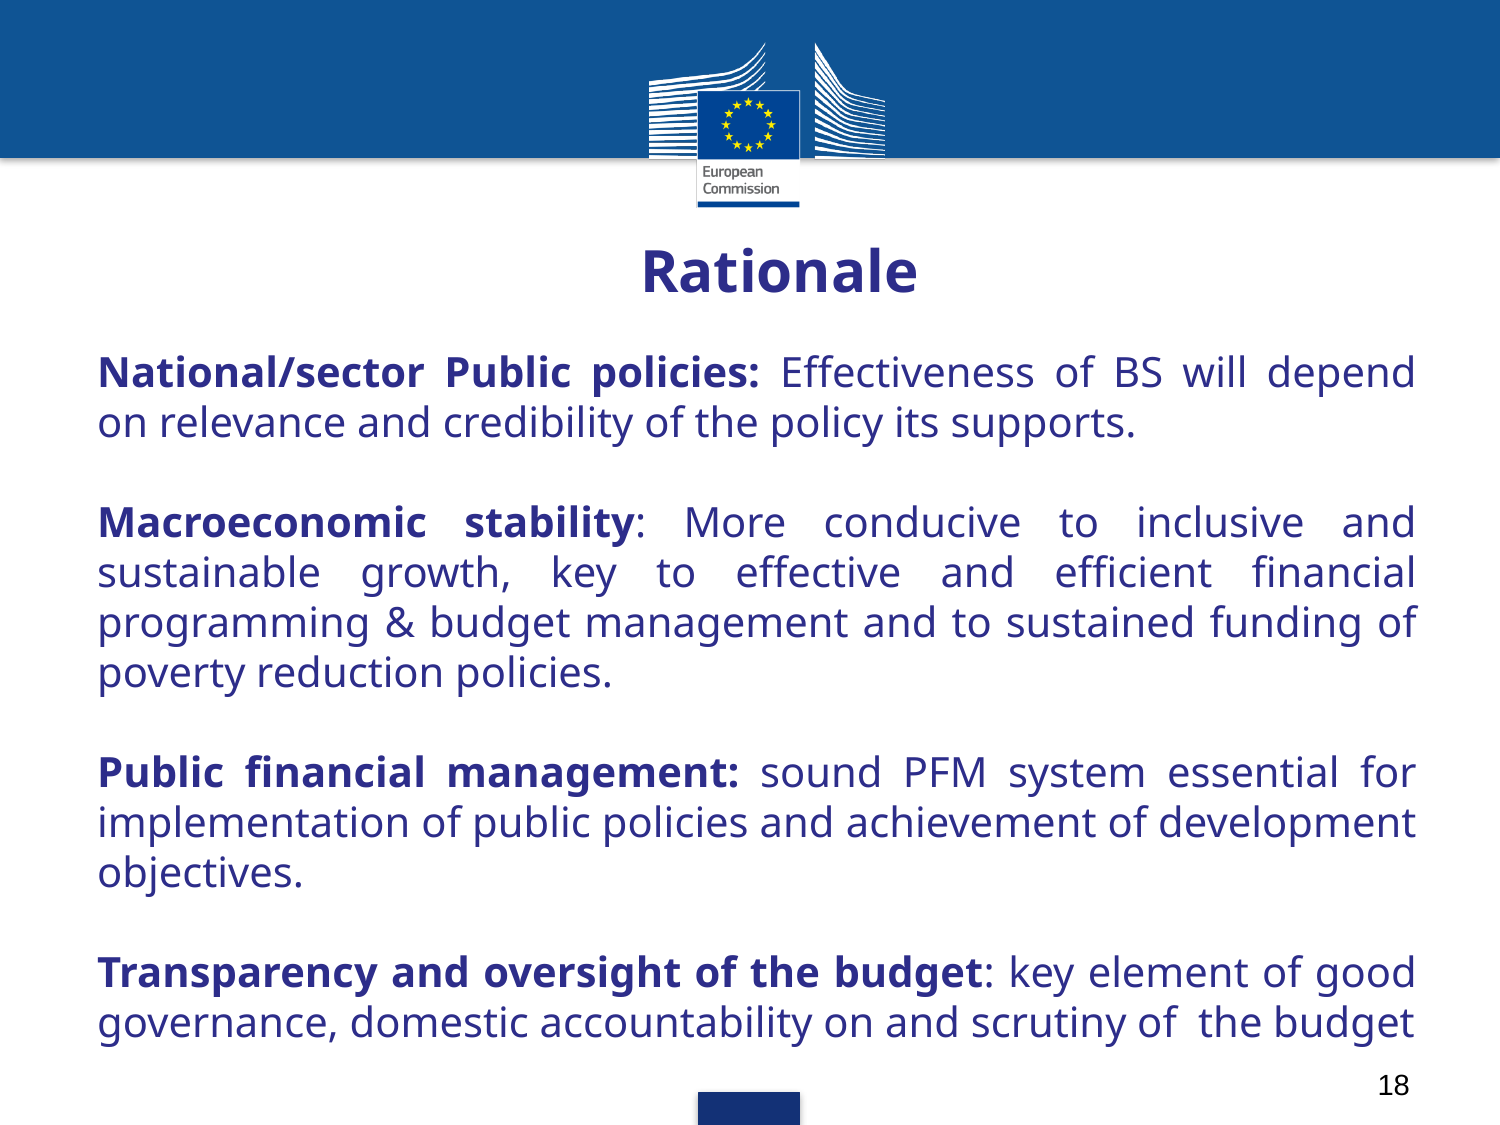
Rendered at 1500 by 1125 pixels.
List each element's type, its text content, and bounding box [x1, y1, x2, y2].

slide_number 18 [1139, 1058, 1426, 1103]
title Rationale [0, 175, 1500, 362]
list National/sector Public policies: Effectiveness of BS will depend on relevance and credibility of the policy its supports. Macroeconomic stability: More conducive to inclusive and sustainable growth, key to effective and efficient financial programming & budget management and to sustained funding of poverty reduction policies. Public financial management: sound PFM system essential for implementation of public policies and achievement of development objectives. Transparency and oversight of the budget: key element of good governance, domestic accountability on and scrutiny of the budget [81, 337, 1433, 1000]
picture [649, 42, 885, 175]
